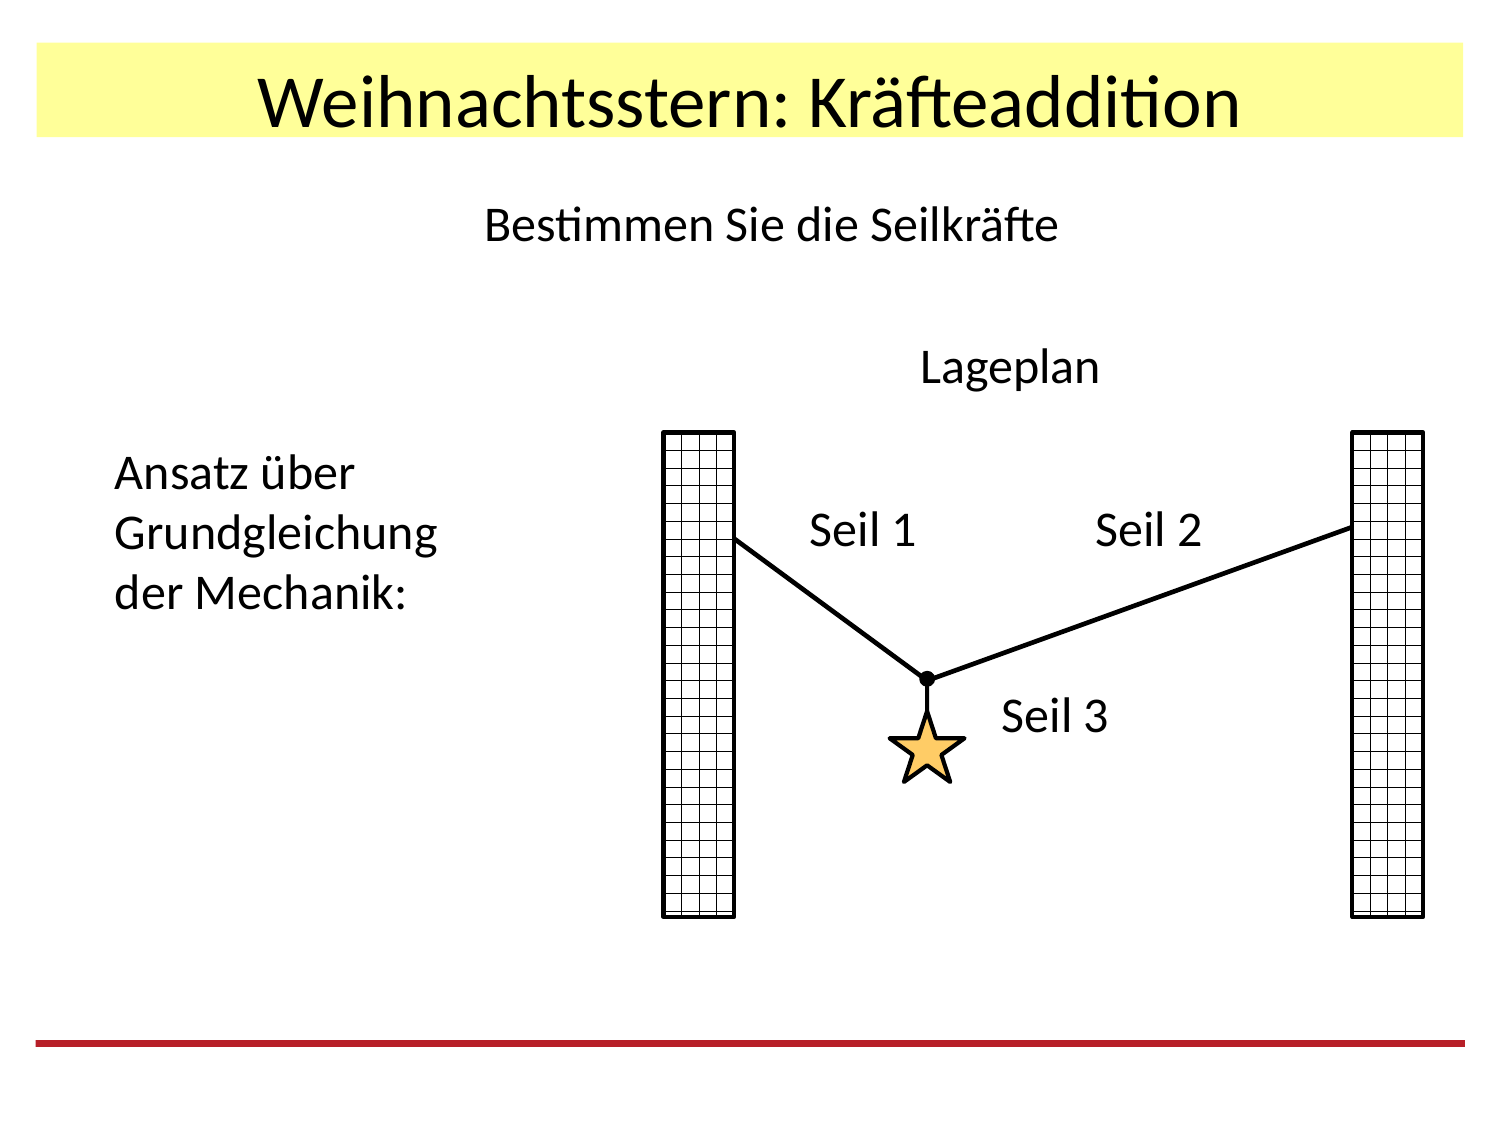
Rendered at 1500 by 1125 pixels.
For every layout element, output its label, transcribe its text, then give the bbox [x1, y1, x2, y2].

text_box Seil 1 [795, 489, 933, 537]
text_box Seil 2 [1080, 489, 1218, 525]
text_box [1350, 430, 1425, 919]
text_box Lageplan [905, 326, 1117, 401]
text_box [734, 538, 921, 681]
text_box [926, 526, 1353, 681]
text_box [887, 715, 967, 784]
text_box Bestimmen Sie die Seilkräfte [469, 184, 1075, 260]
text_box [661, 430, 736, 919]
title Weihnachtsstern: Kräfteaddition [75, 45, 1425, 233]
text_box Seil 3 [986, 689, 1125, 750]
